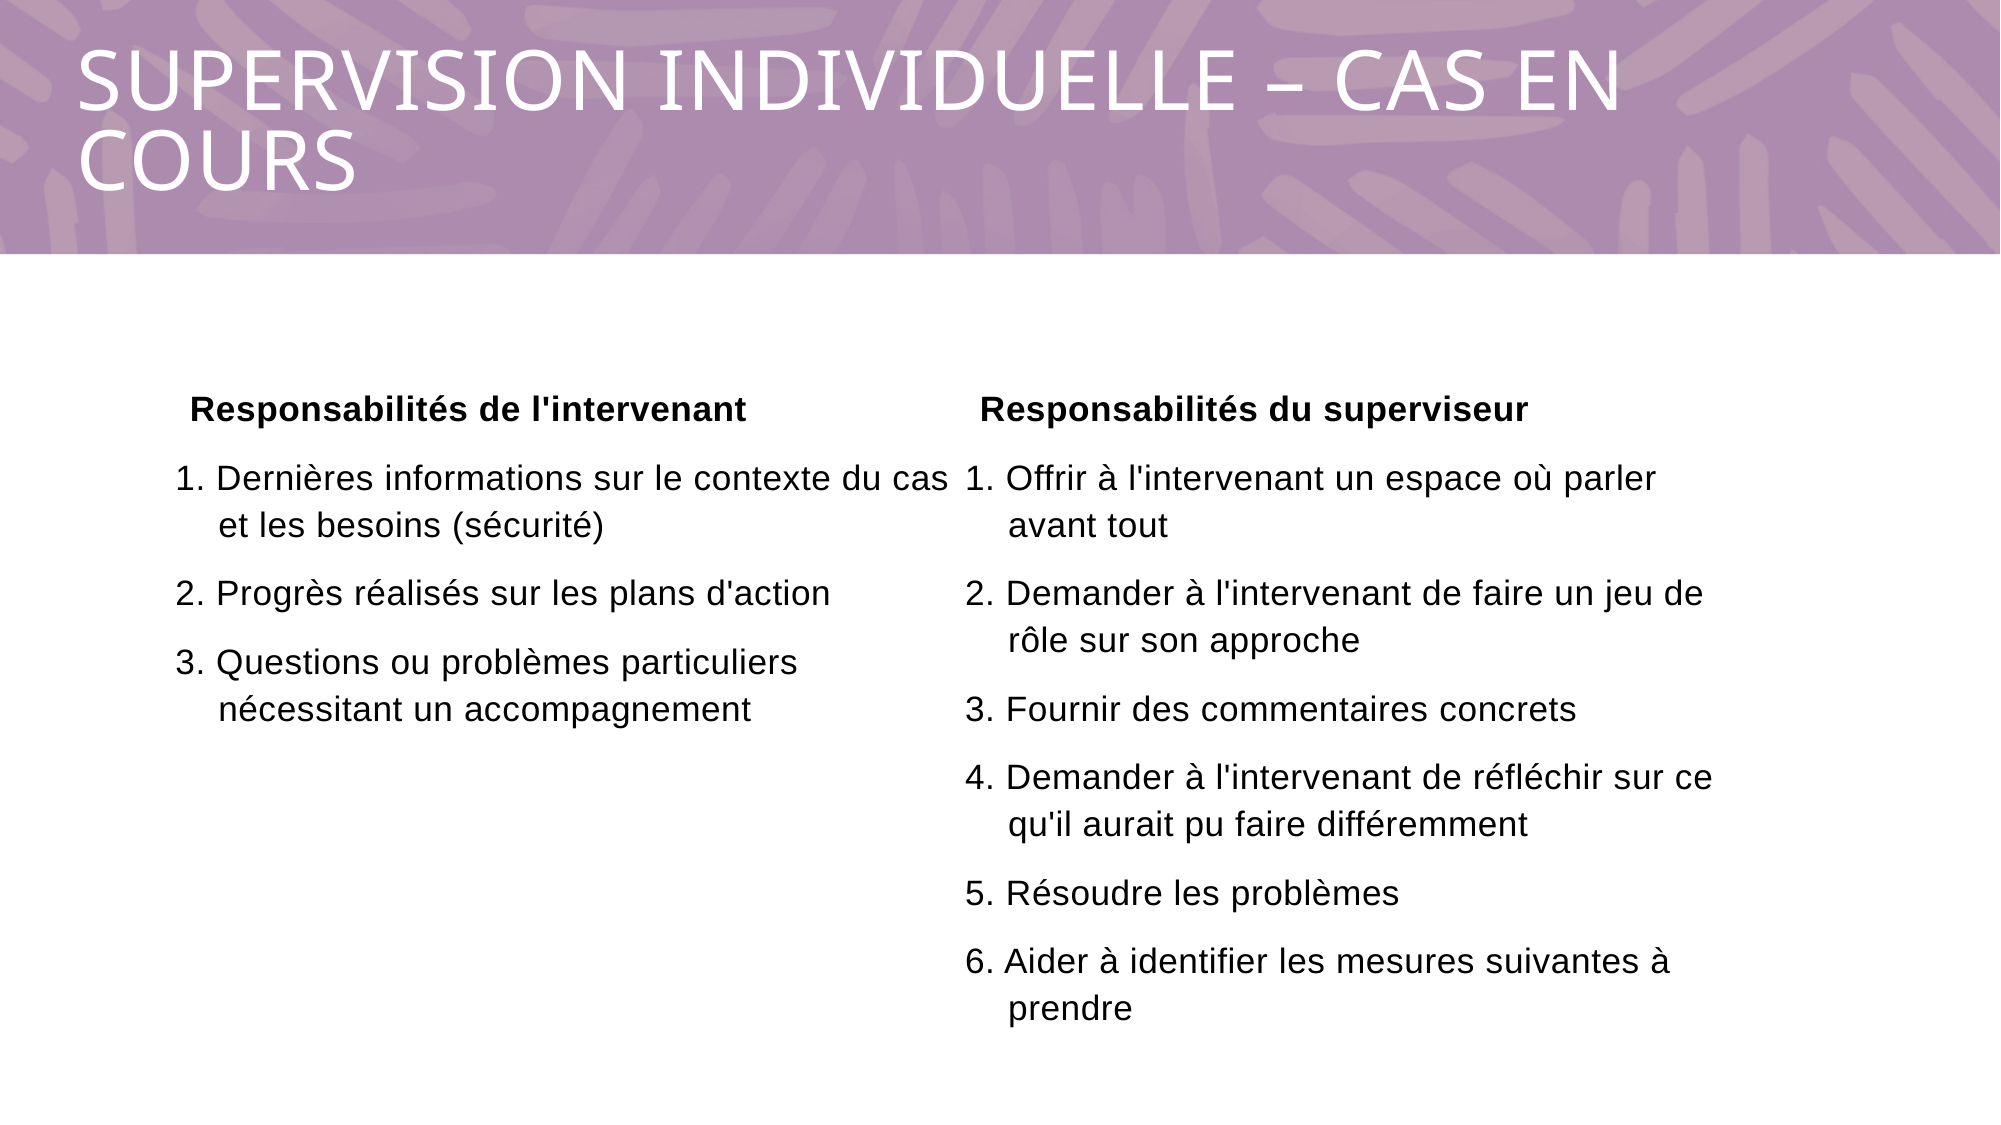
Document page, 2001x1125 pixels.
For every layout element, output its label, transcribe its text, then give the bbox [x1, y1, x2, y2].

list Responsabilités de l'intervenant 1. Dernières informations sur le contexte du cas et les besoins (sécurité) 2. Progrès réalisés sur les plans d'action 3. Questions ou problèmes particuliers nécessitant un accompagnement Responsabilités du superviseur 1. Offrir à l'intervenant un espace où parler avant tout 2. Demander à l'intervenant de faire un jeu de rôle sur son approche 3. Fournir des commentaires concrets 4. Demander à l'intervenant de réfléchir sur ce qu'il aurait pu faire différemment 5. Résoudre les problèmes 6. Aider à identifier les mesures suivantes à prendre [167, 374, 1763, 1036]
title Supervision individuelle – Cas en cours [61, 33, 1938, 220]
picture [0, 0, 2000, 1125]
